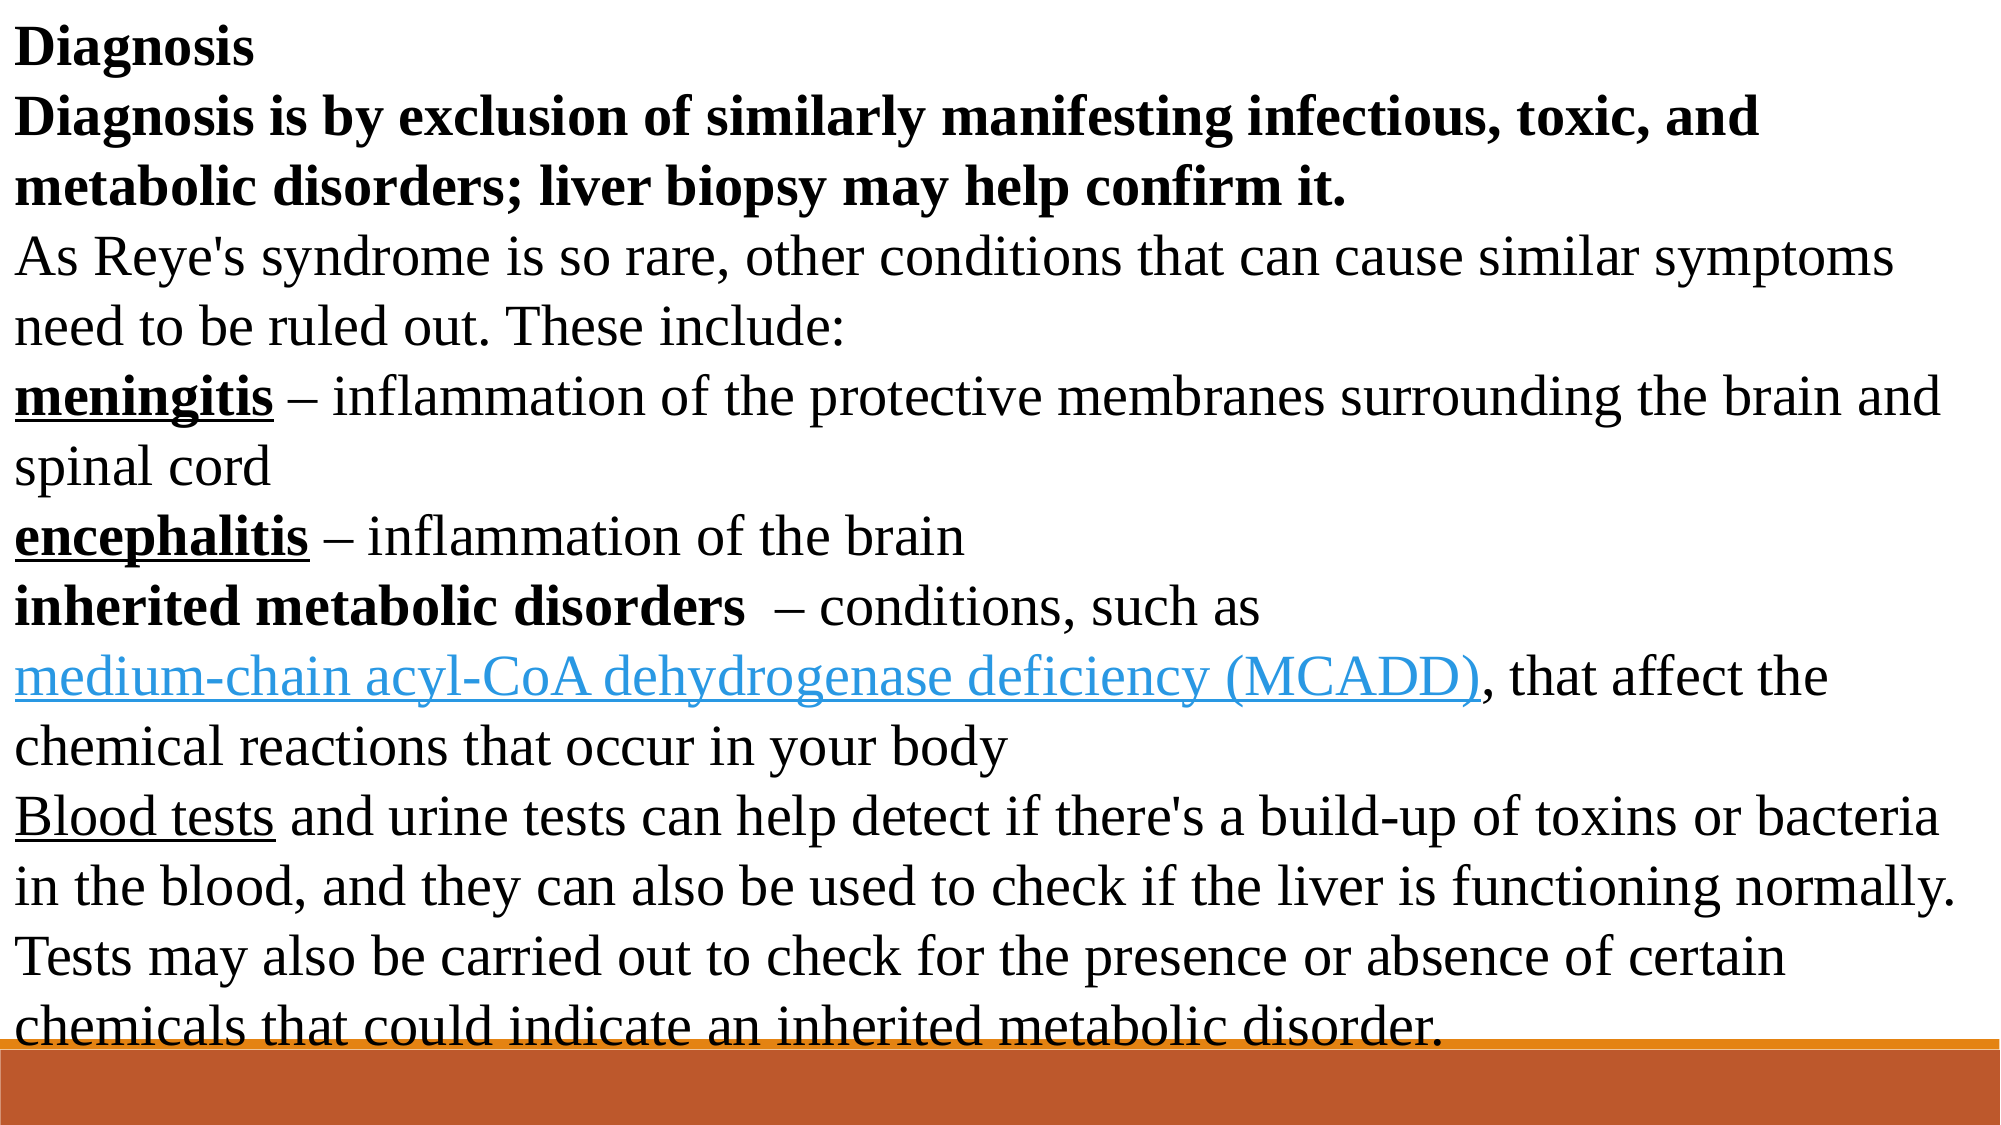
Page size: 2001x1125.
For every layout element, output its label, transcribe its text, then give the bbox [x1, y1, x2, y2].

text_box Diagnosis Diagnosis is by exclusion of similarly manifesting infectious, toxic, and metabolic disorders; liver biopsy may help confirm it. As Reye's syndrome is so rare, other conditions that can cause similar symptoms need to be ruled out. These include: meningitis – inflammation of the protective membranes surrounding the brain and spinal cord encephalitis – inflammation of the brain inherited metabolic disorders – conditions, such as medium-chain acyl-CoA dehydrogenase deficiency (MCADD), that affect the chemical reactions that occur in your body Blood tests and urine tests can help detect if there's a build-up of toxins or bacteria in the blood, and they can also be used to check if the liver is functioning normally. Tests may also be carried out to check for the presence or absence of certain chemicals that could indicate an inherited metabolic disorder. [0, 0, 2000, 1125]
